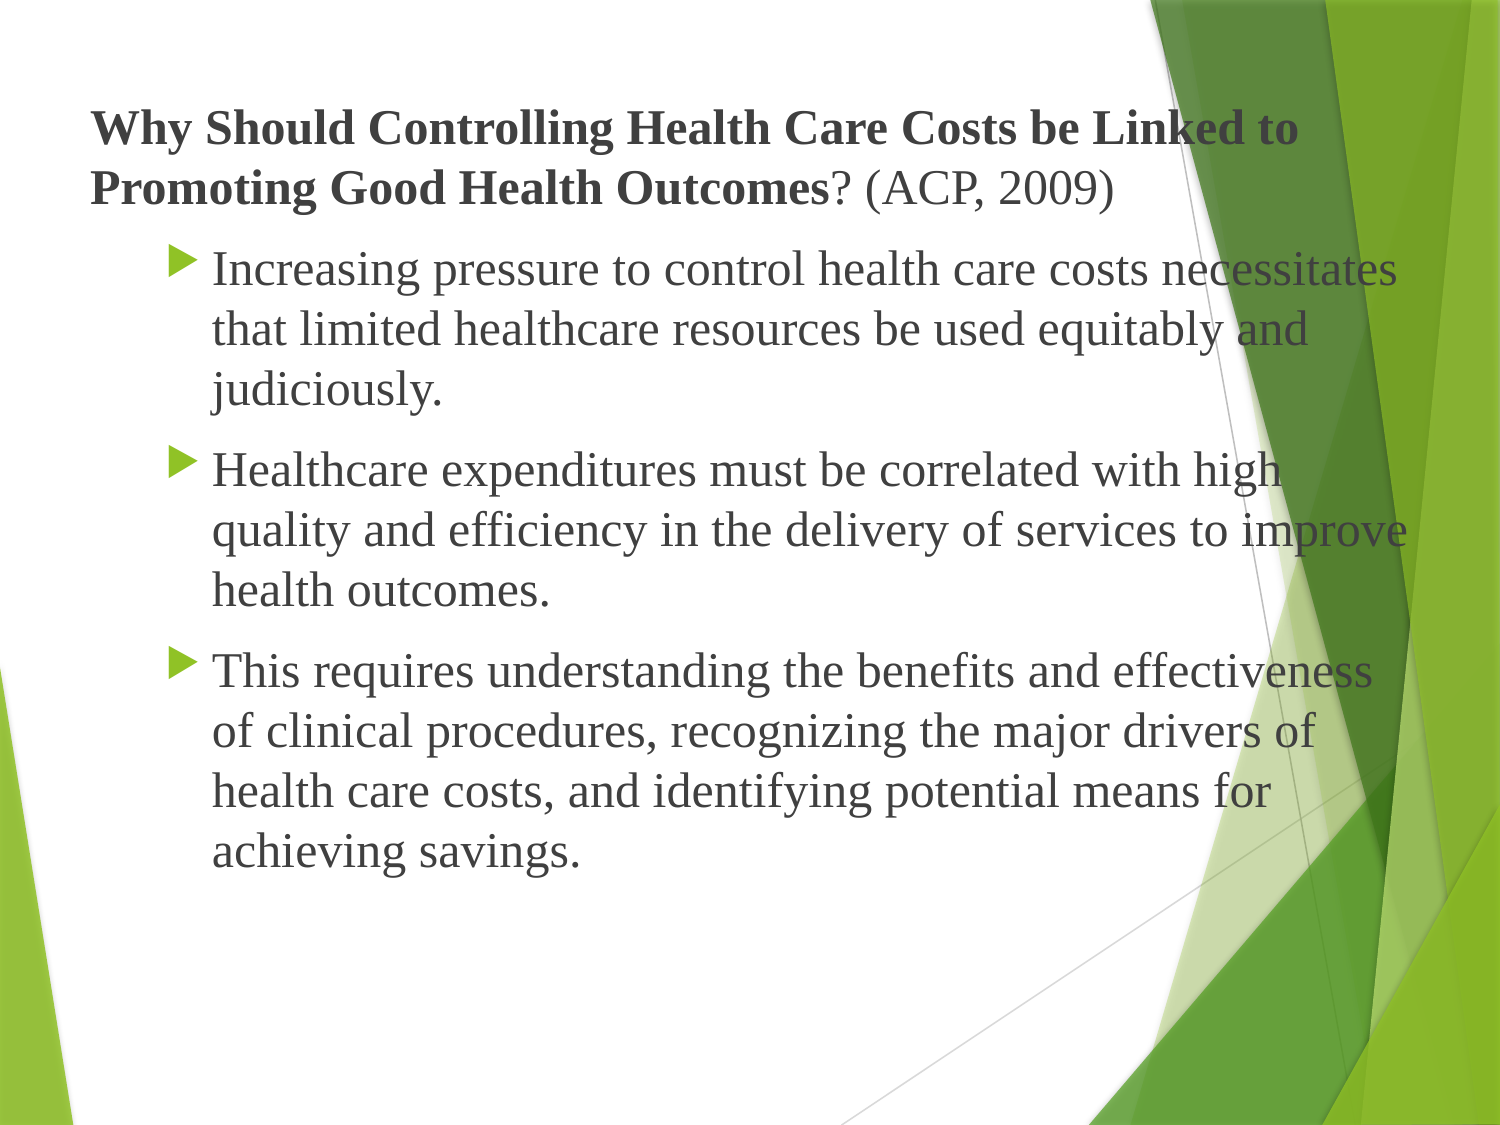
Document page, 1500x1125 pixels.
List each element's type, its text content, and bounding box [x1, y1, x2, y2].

list Why Should Controlling Health Care Costs be Linked to Promoting Good Health Outcomes? (ACP, 2009) Increasing pressure to control health care costs necessitates that limited healthcare resources be used equitably and judiciously. Healthcare expenditures must be correlated with high quality and efficiency in the delivery of services to improve health outcomes. This requires understanding the benefits and effectiveness of clinical procedures, recognizing the major drivers of health care costs, and identifying potential means for achieving savings. [75, 87, 1425, 1005]
